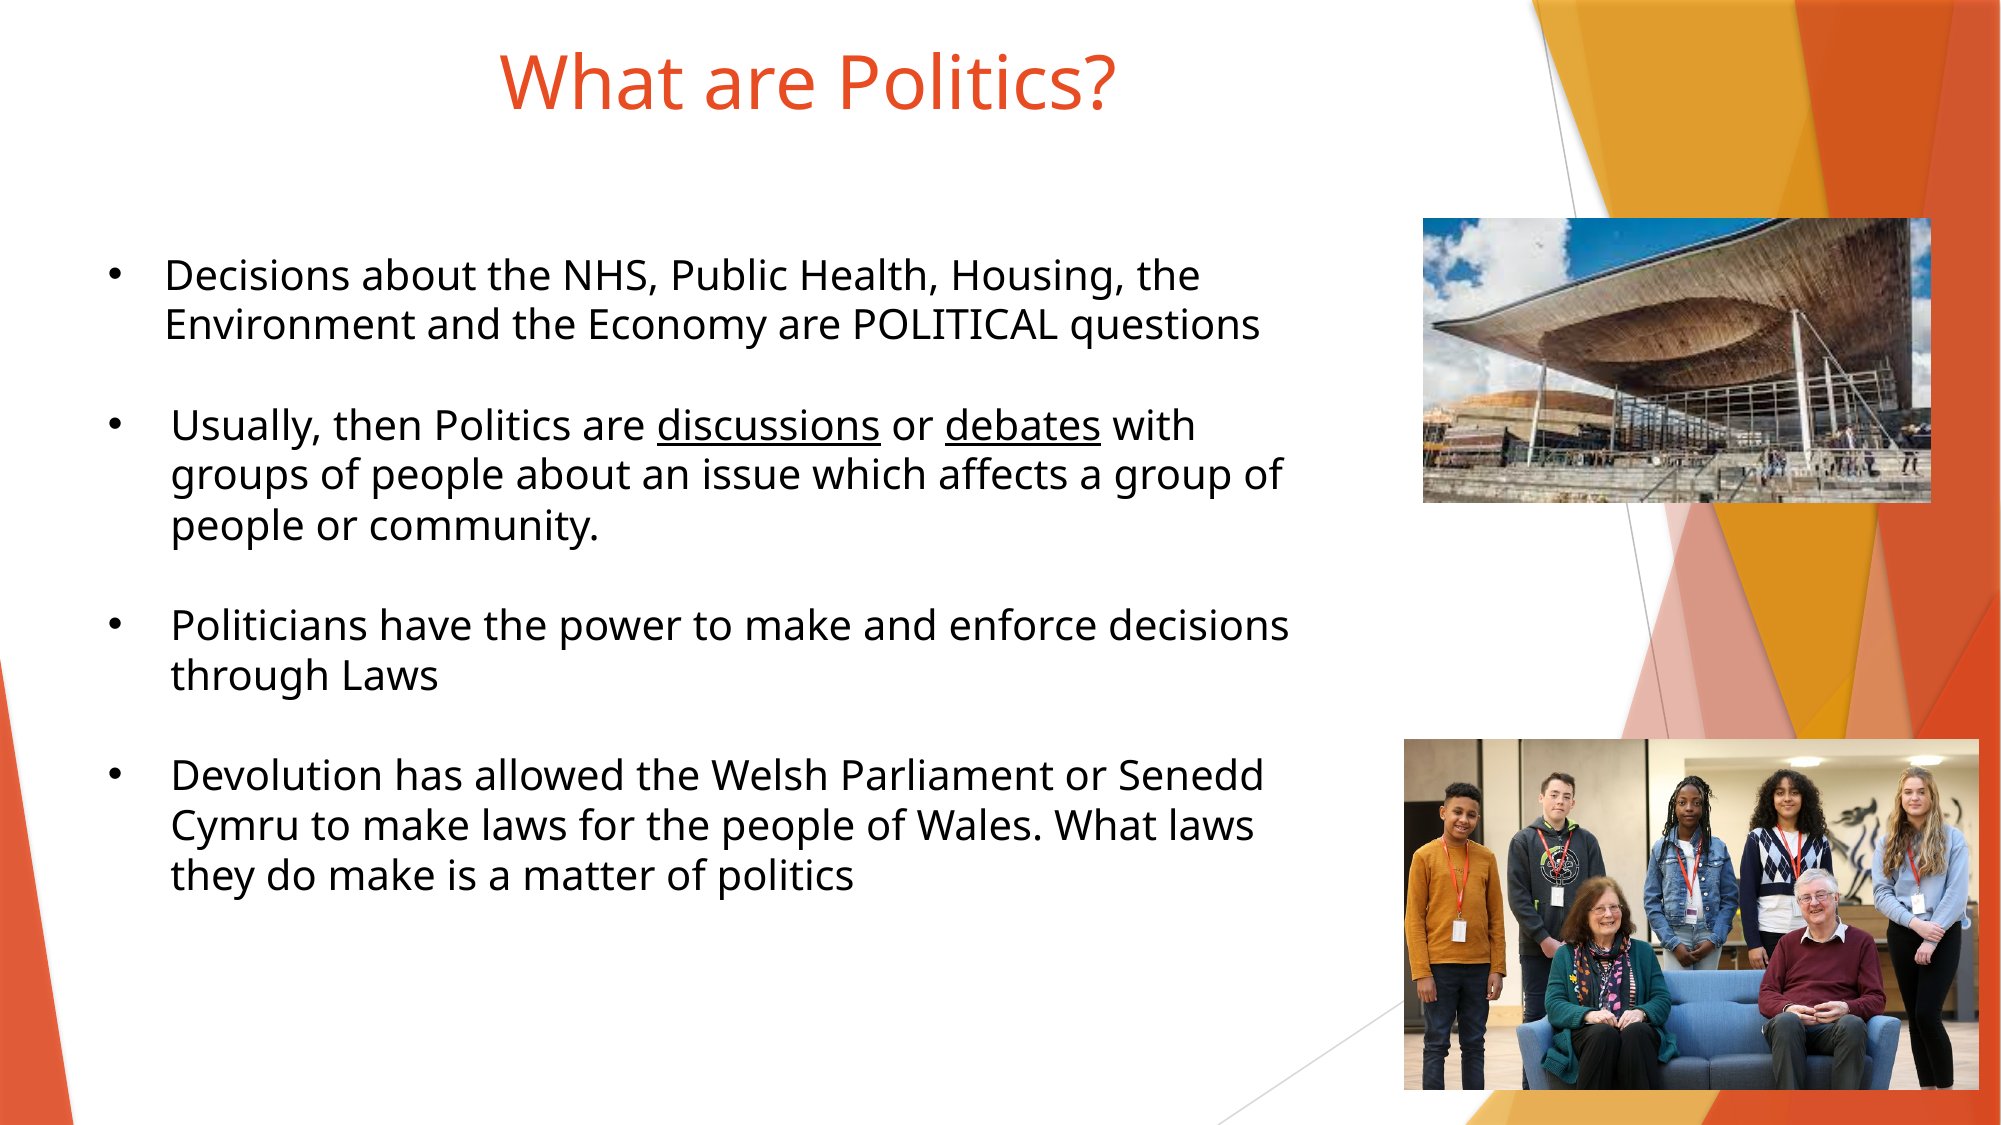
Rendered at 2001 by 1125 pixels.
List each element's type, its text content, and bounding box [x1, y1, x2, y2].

text_box Decisions about the NHS, Public Health, Housing, the Environment and the Economy are POLITICAL questions Usually, then Politics are discussions or debates with groups of people about an issue which affects a group of people or community. Politicians have the power to make and enforce decisions through Laws Devolution has allowed the Welsh Parliament or Senedd Cymru to make laws for the people of Wales. What laws they do make is a matter of politics [93, 240, 1348, 946]
picture [1740, 217, 1754, 223]
picture [1422, 217, 1932, 504]
title What are Politics? [0, 26, 1617, 153]
picture [1403, 738, 1980, 1090]
